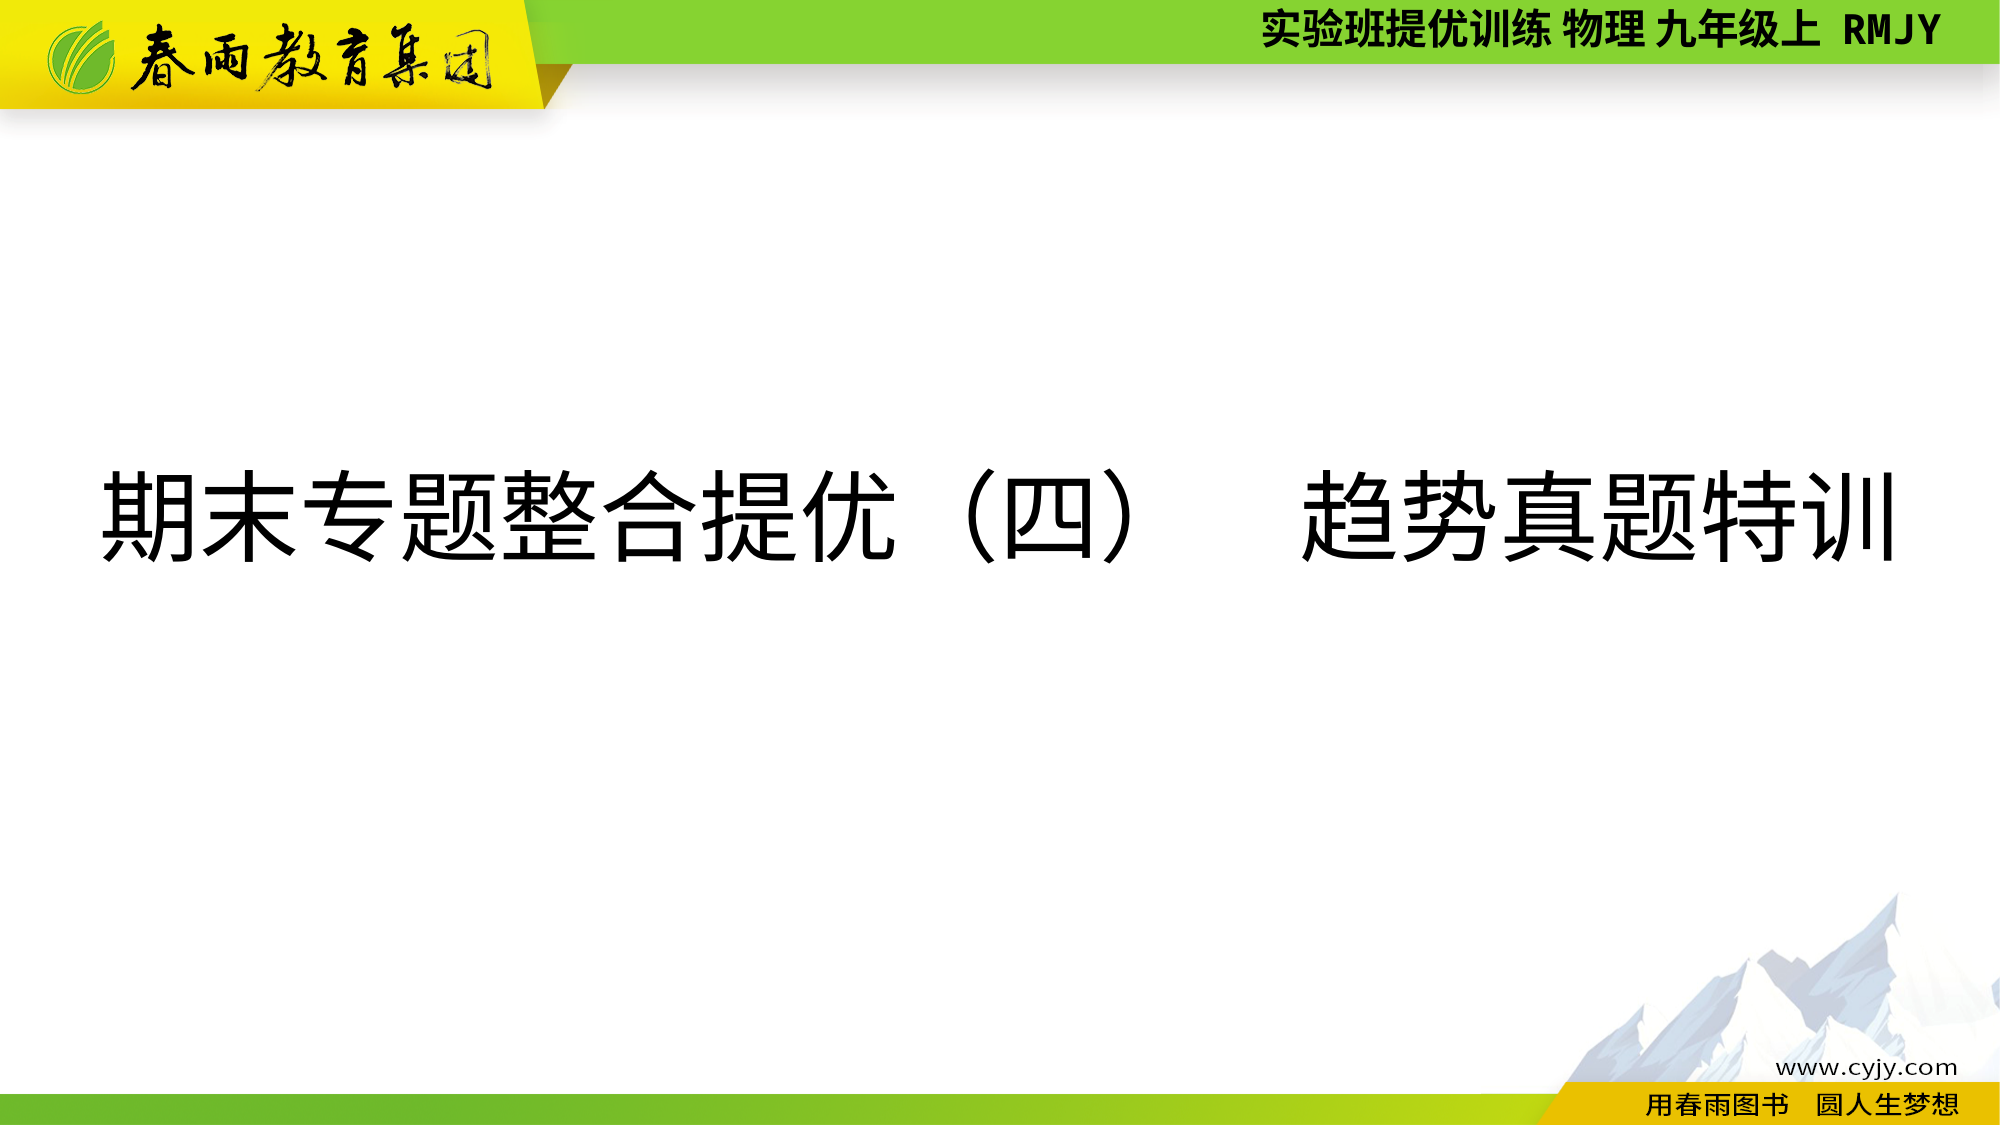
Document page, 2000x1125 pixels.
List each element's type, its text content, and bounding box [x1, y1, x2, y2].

text_box 期末专题整合提优（四） 趋势真题特训 [54, 387, 1946, 582]
picture [0, 0, 2000, 1125]
